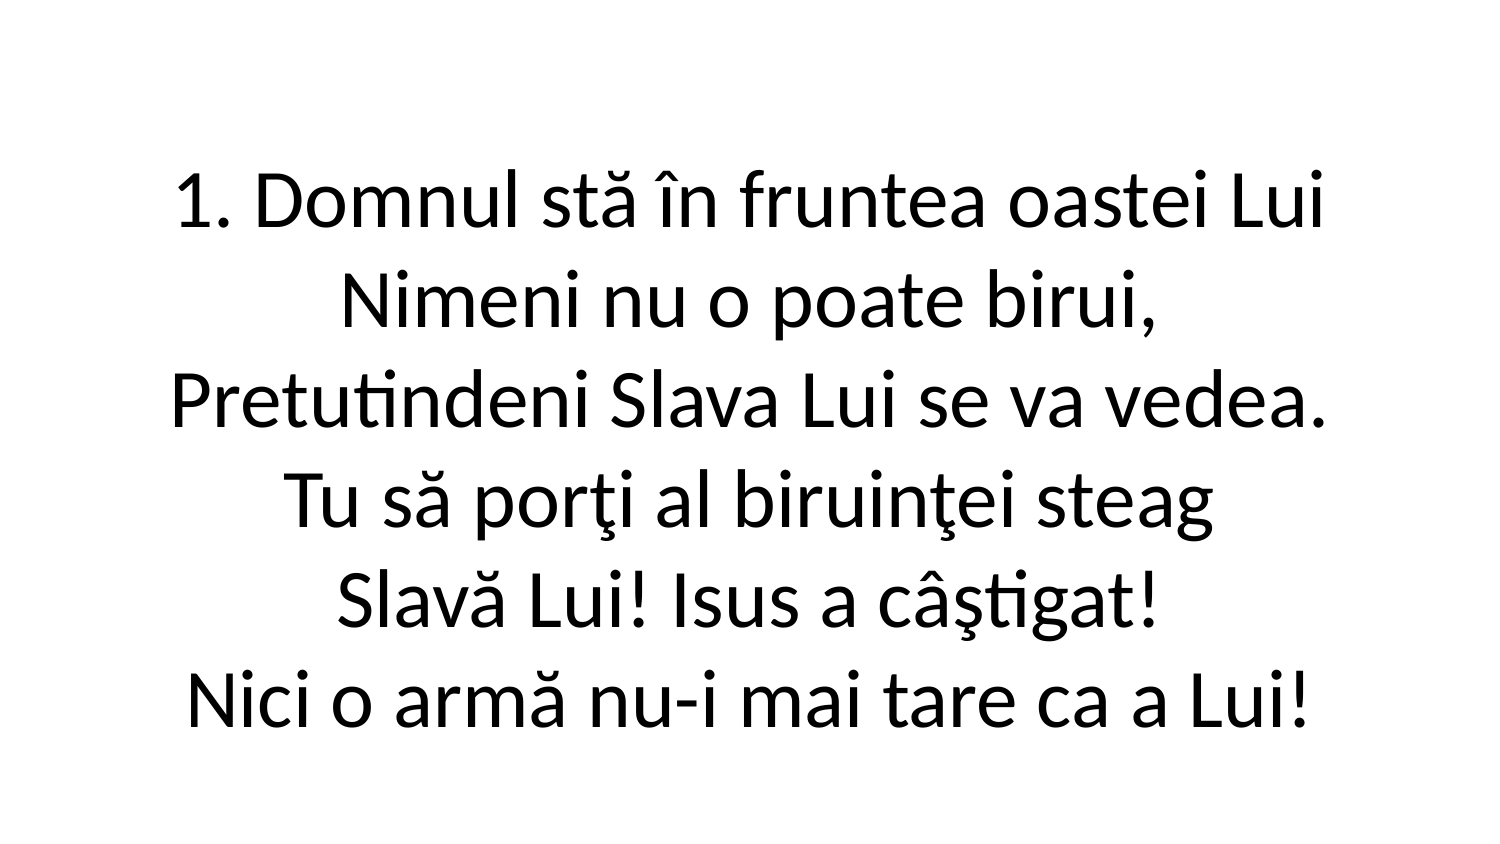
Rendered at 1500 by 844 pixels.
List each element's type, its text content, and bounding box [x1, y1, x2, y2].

text_box 1. Domnul stă în fruntea oastei Lui Nimeni nu o poate birui, Pretutindeni Slava Lui se va vedea. Tu să porţi al biruinţei steag Slavă Lui! Isus a câştigat! Nici o armă nu-i mai tare ca a Lui! [154, 92, 1346, 752]
